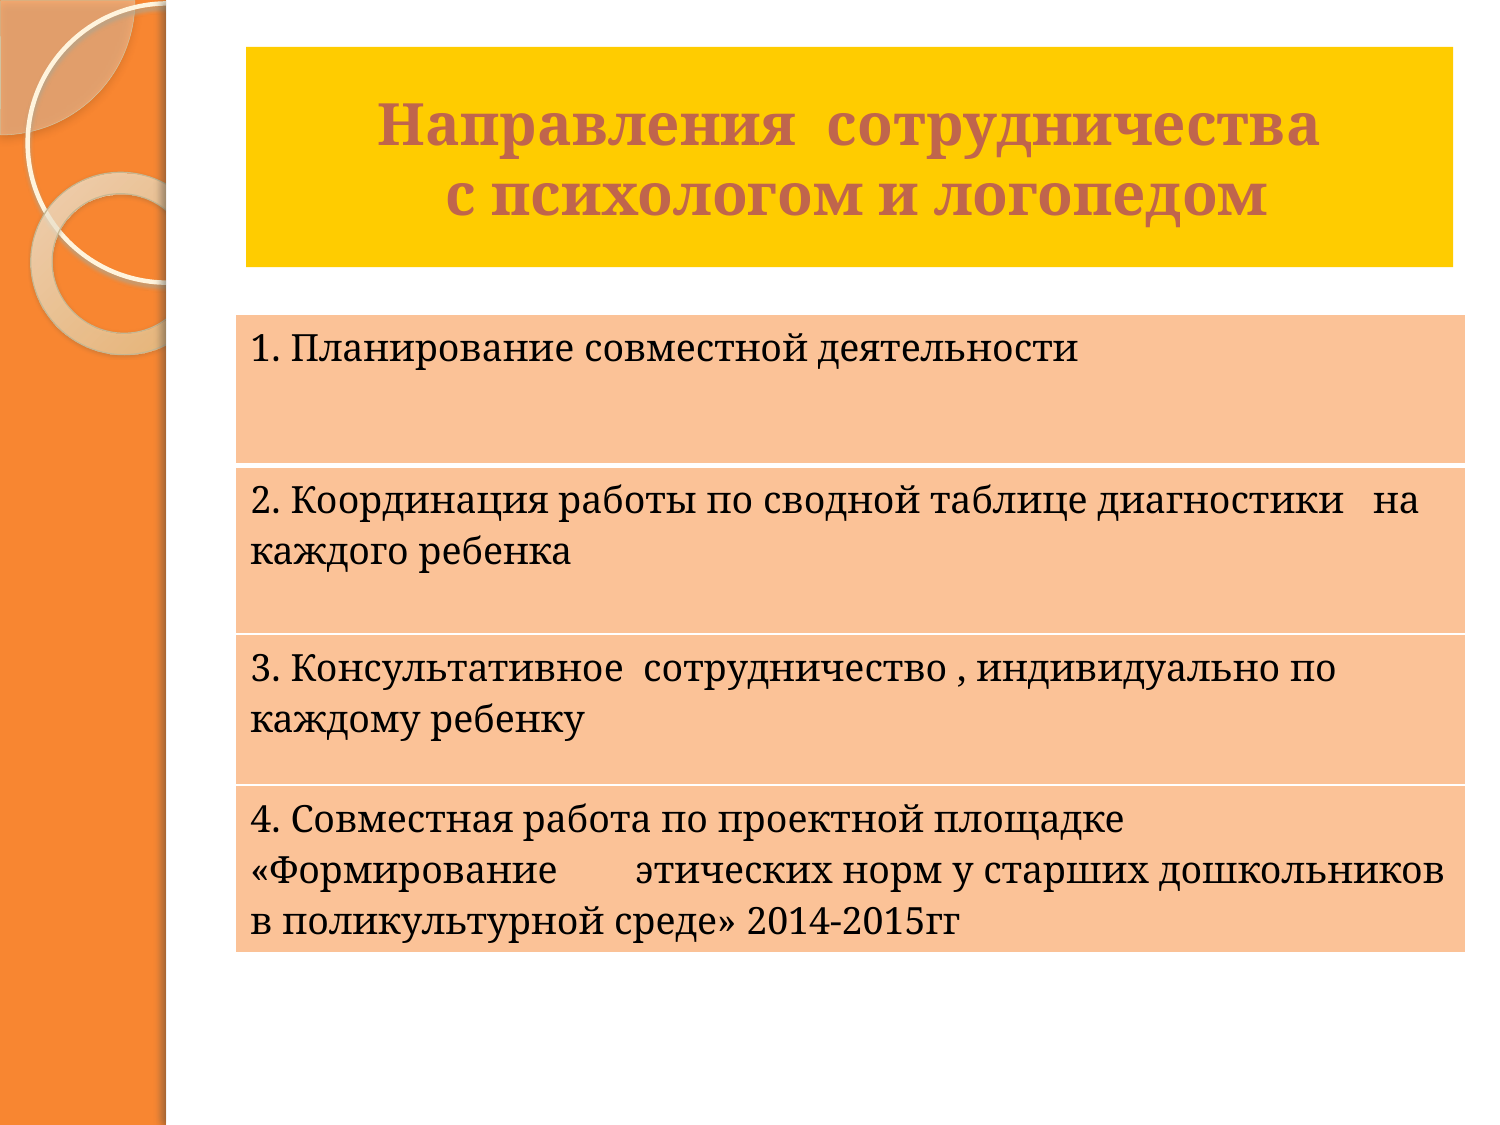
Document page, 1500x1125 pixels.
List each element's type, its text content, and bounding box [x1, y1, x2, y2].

table_cell 2. Координация работы по сводной таблице диагностики на каждого ребенка [236, 468, 1465, 633]
title Направления сотрудничества с психологом и логопедом [246, 46, 1454, 268]
table_header 1. Планирование совместной деятельности [236, 315, 1465, 463]
table_cell 3. Консультативное сотрудничество , индивидуально по каждому ребенку [236, 635, 1465, 784]
table_cell 4. Совместная работа по проектной площадке «Формирование этических норм у старших дошкольников в поликультурной среде» 2014-2015гг [236, 786, 1465, 952]
